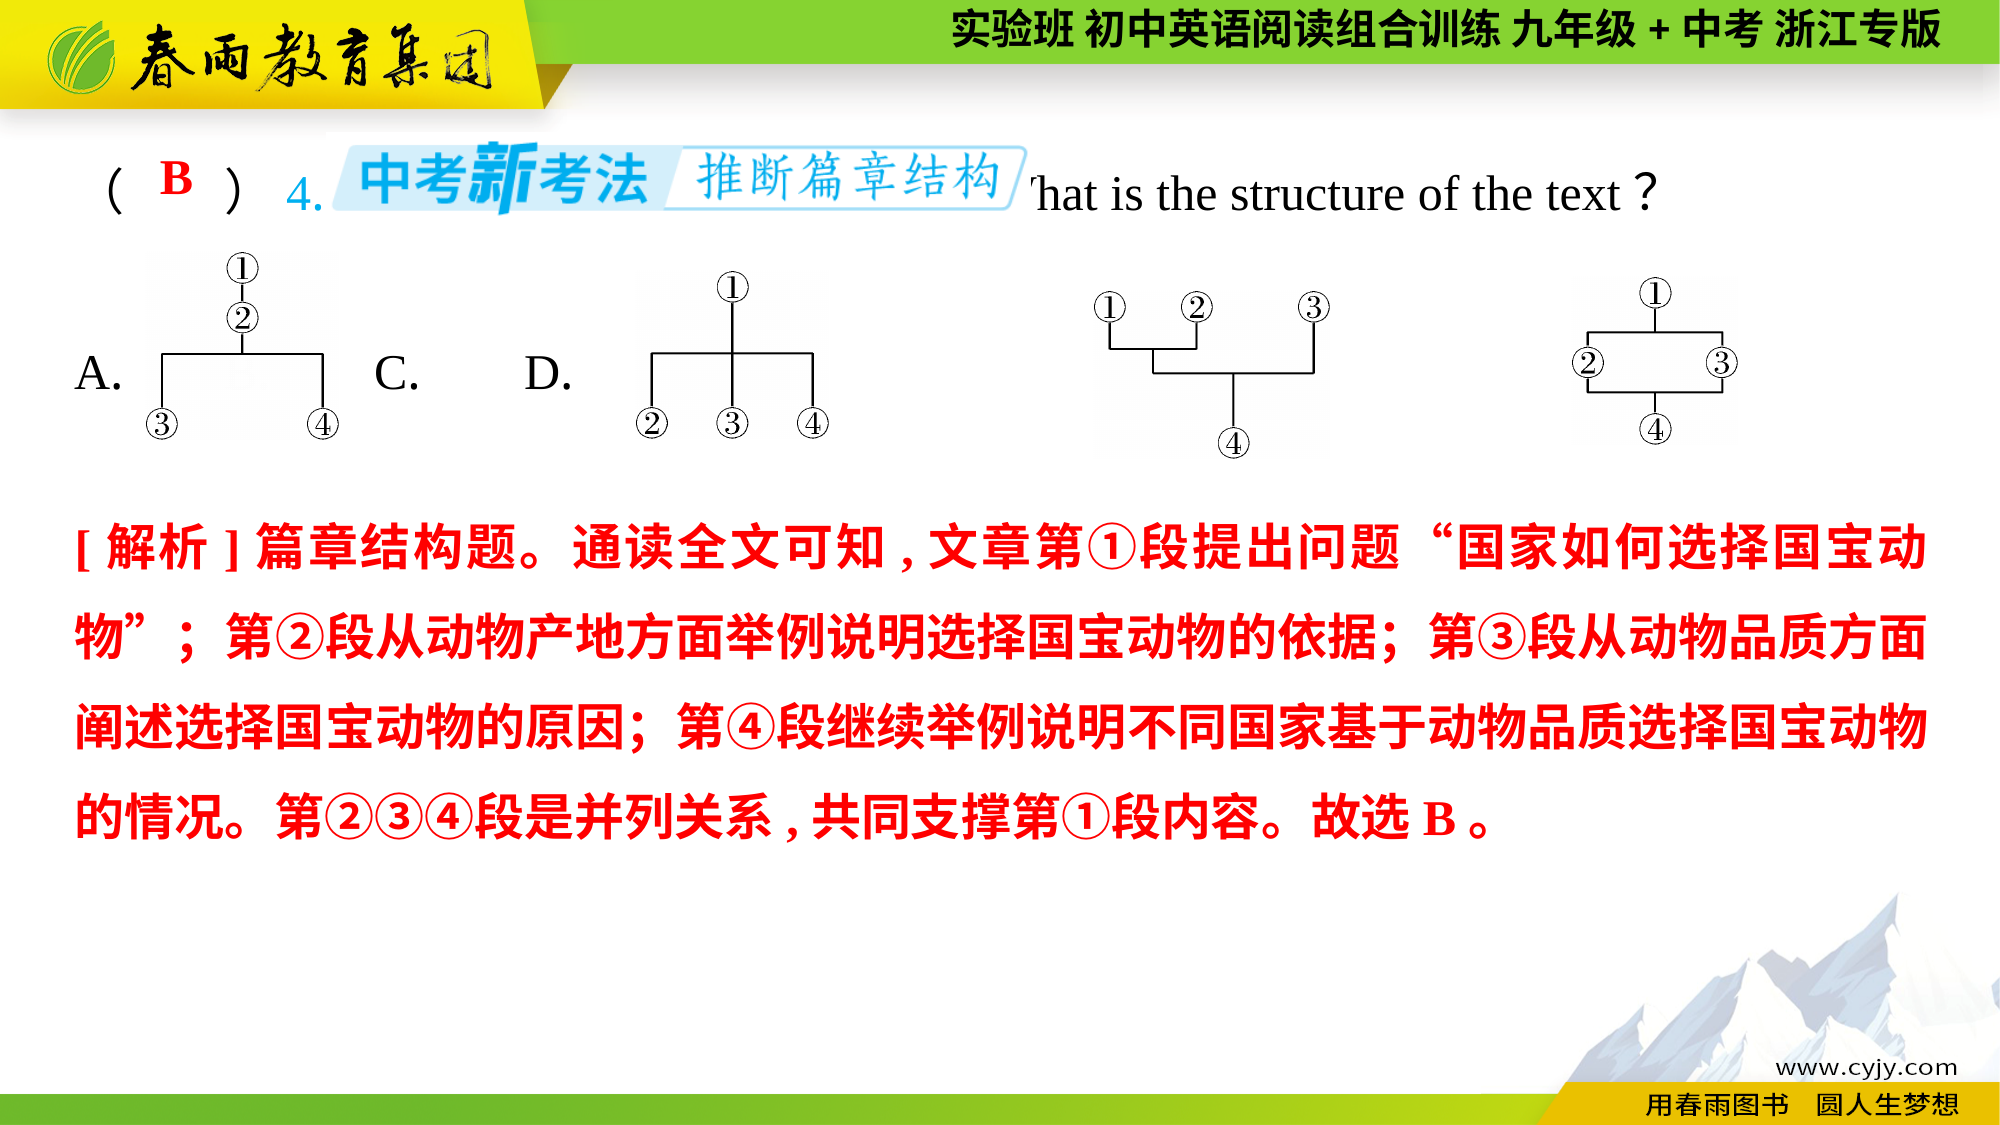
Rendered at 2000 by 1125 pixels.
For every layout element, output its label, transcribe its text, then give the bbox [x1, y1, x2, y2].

text_box [解析]篇章结构题。通读全文可知,文章第①段提出问题“国家如何选择国宝动物”；第②段从动物产地方面举例说明选择国宝动物的依据；第③段从动物品质方面阐述选择国宝动物的原因；第④段继续举例说明不同国家基于动物品质选择国宝动物的情况。第②③④段是并列关系,共同支撑第①段内容。故选B。 [59, 478, 1944, 854]
list （ ）4. What is the structure of the text？ A. B. C. D. [59, 122, 1944, 399]
picture [0, 0, 2000, 1125]
text_box B [144, 137, 208, 212]
